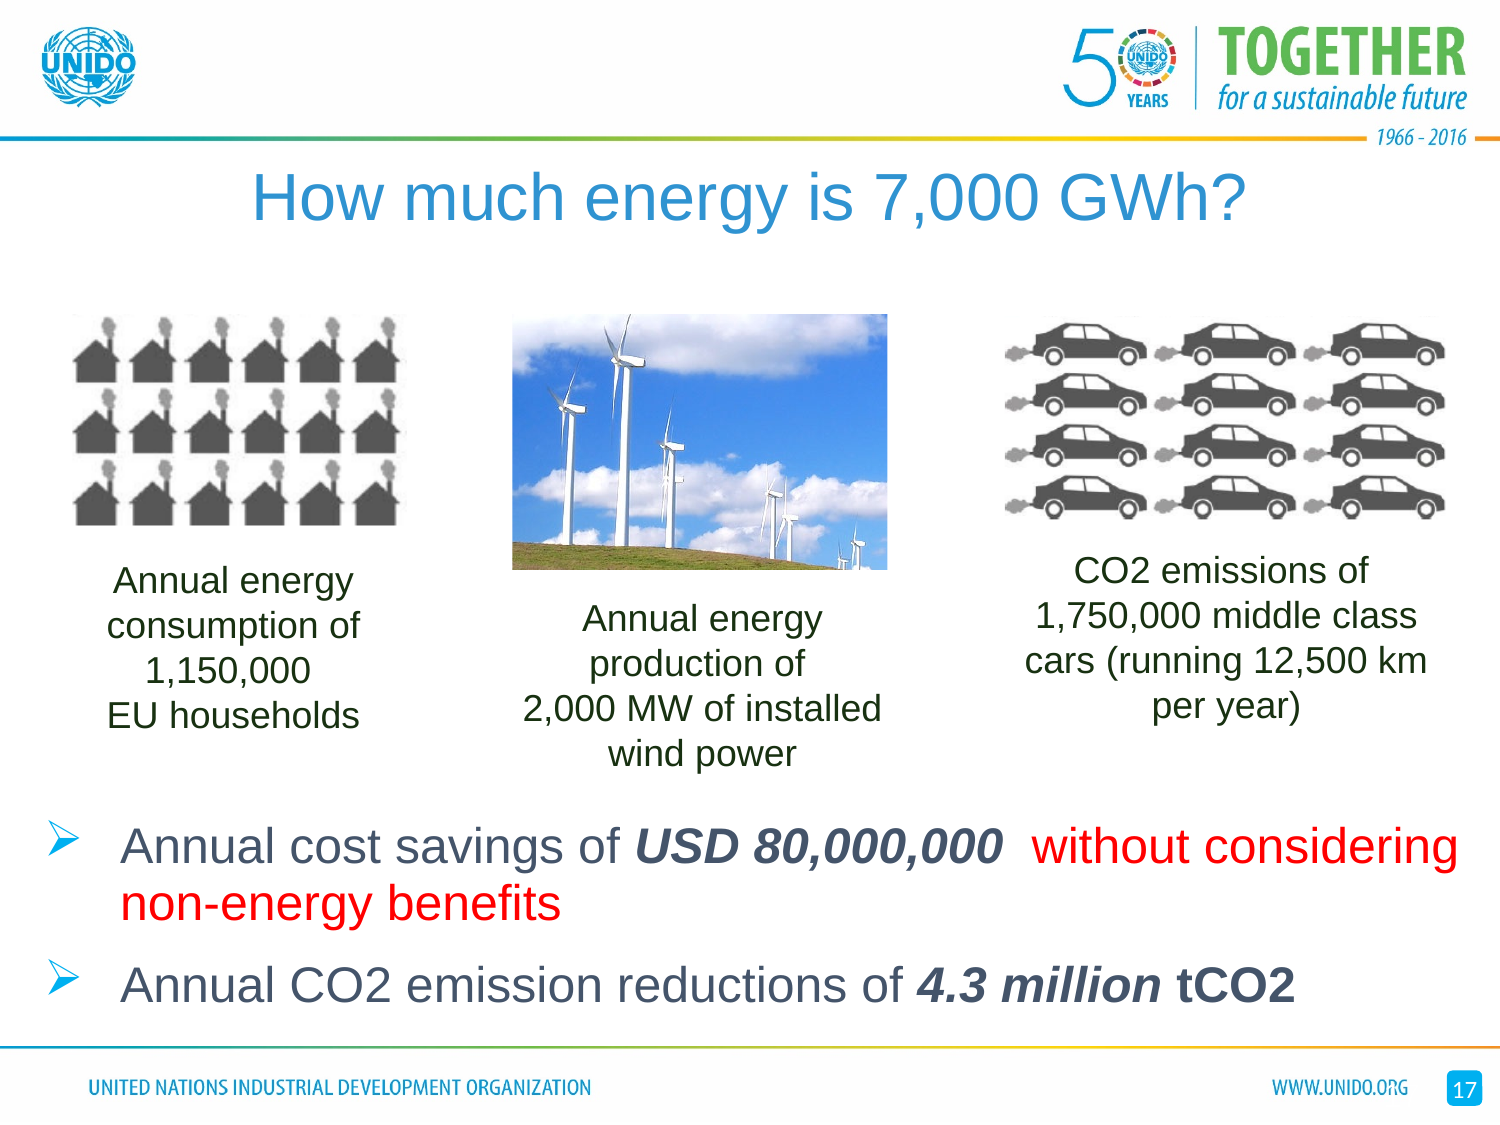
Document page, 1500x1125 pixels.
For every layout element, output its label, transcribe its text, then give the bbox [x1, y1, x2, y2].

picture [981, 316, 1450, 524]
text_box Annual energy production of 2,000 MW of installed wind power [488, 564, 888, 774]
text_box How much energy is 7,000 GWh? [0, 149, 1500, 250]
picture [59, 314, 407, 531]
text_box Annual cost savings of USD 80,000,000 without considering non-energy benefits Annual CO2 emission reductions of 4.3 million tCO2 [29, 810, 1489, 1022]
text_box CO2 emissions of 1,750,000 middle class cars (running 12,500 km per year) [974, 516, 1449, 726]
text_box 17 [1068, 1066, 1436, 1125]
picture [0, 1046, 1500, 1122]
picture [0, 0, 1500, 147]
text_box Annual energy consumption of 1,150,000 EU households [0, 526, 438, 737]
picture [512, 314, 888, 570]
